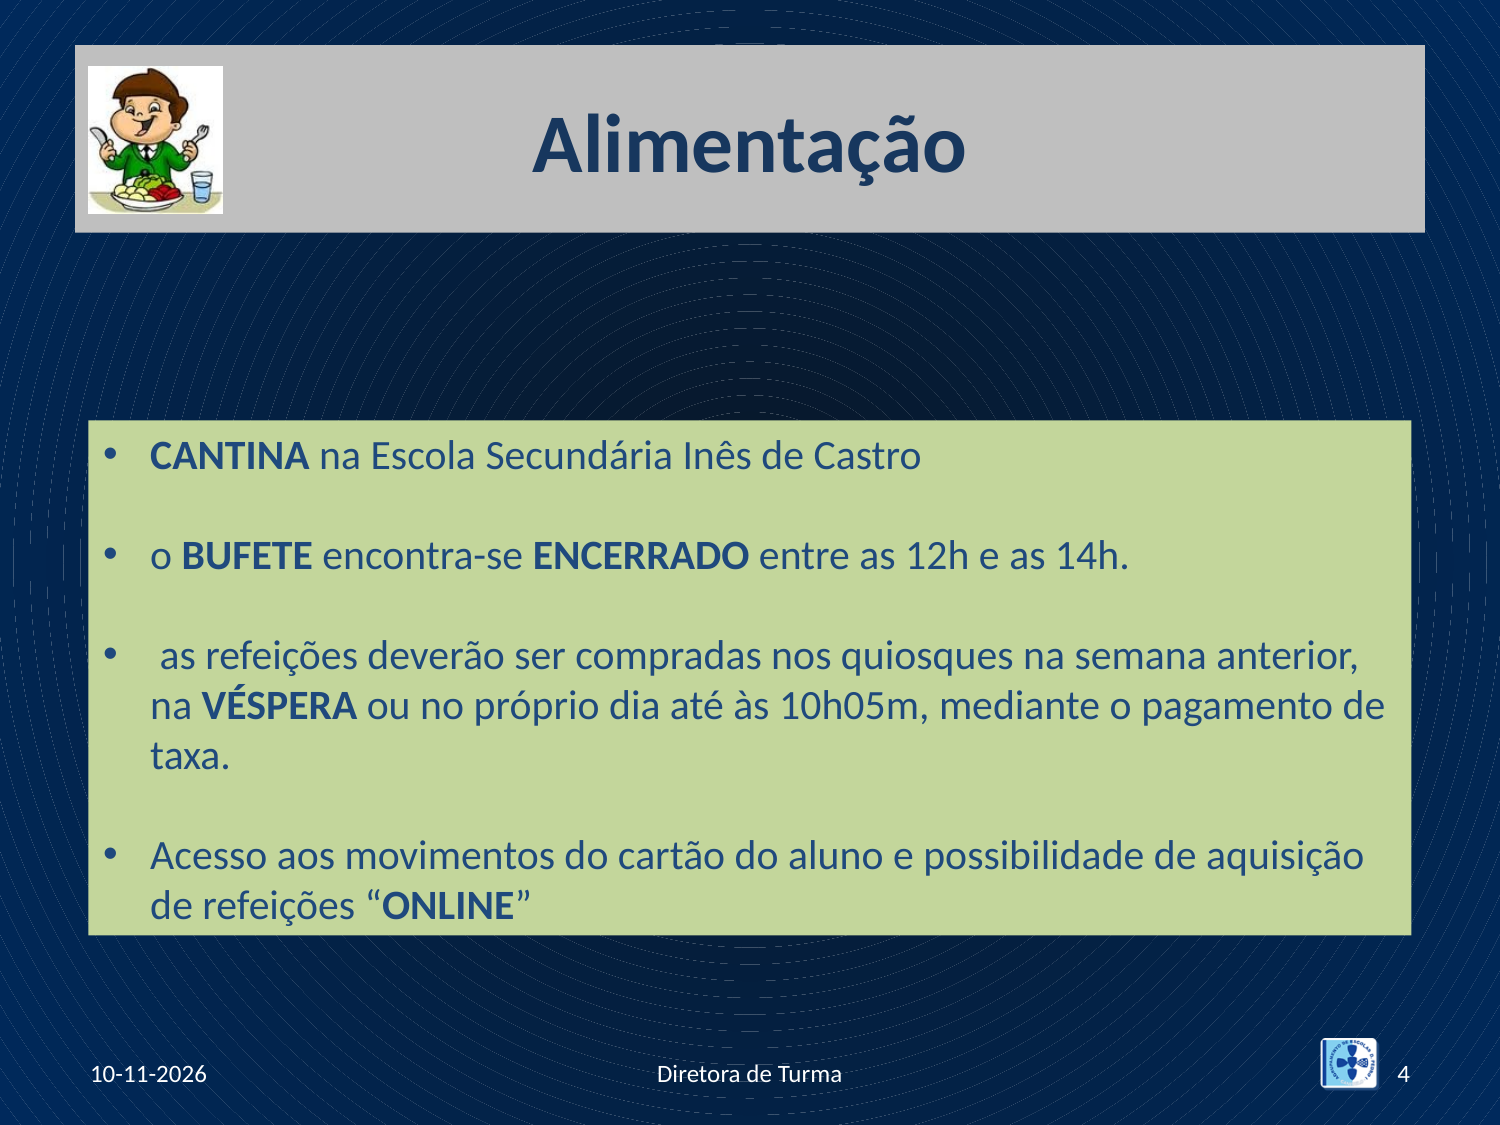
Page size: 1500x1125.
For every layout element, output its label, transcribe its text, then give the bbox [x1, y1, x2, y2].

picture [1320, 1038, 1380, 1091]
slide_number 4 [1074, 1042, 1425, 1103]
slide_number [75, 1042, 425, 1103]
footer Diretora de Turma [512, 1042, 988, 1103]
text_box CANTINA na Escola Secundária Inês de Castro o BUFETE encontra-se ENCERRADO entre as 12h e as 14h. as refeições deverão ser compradas nos quiosques na semana anterior, na VÉSPERA ou no próprio dia até às 10h05m, mediante o pagamento de taxa. Acesso aos movimentos do cartão do aluno e possibilidade de aquisição de refeições “ONLINE” [88, 420, 1412, 936]
title Alimentação [75, 45, 1425, 233]
picture [88, 66, 223, 214]
